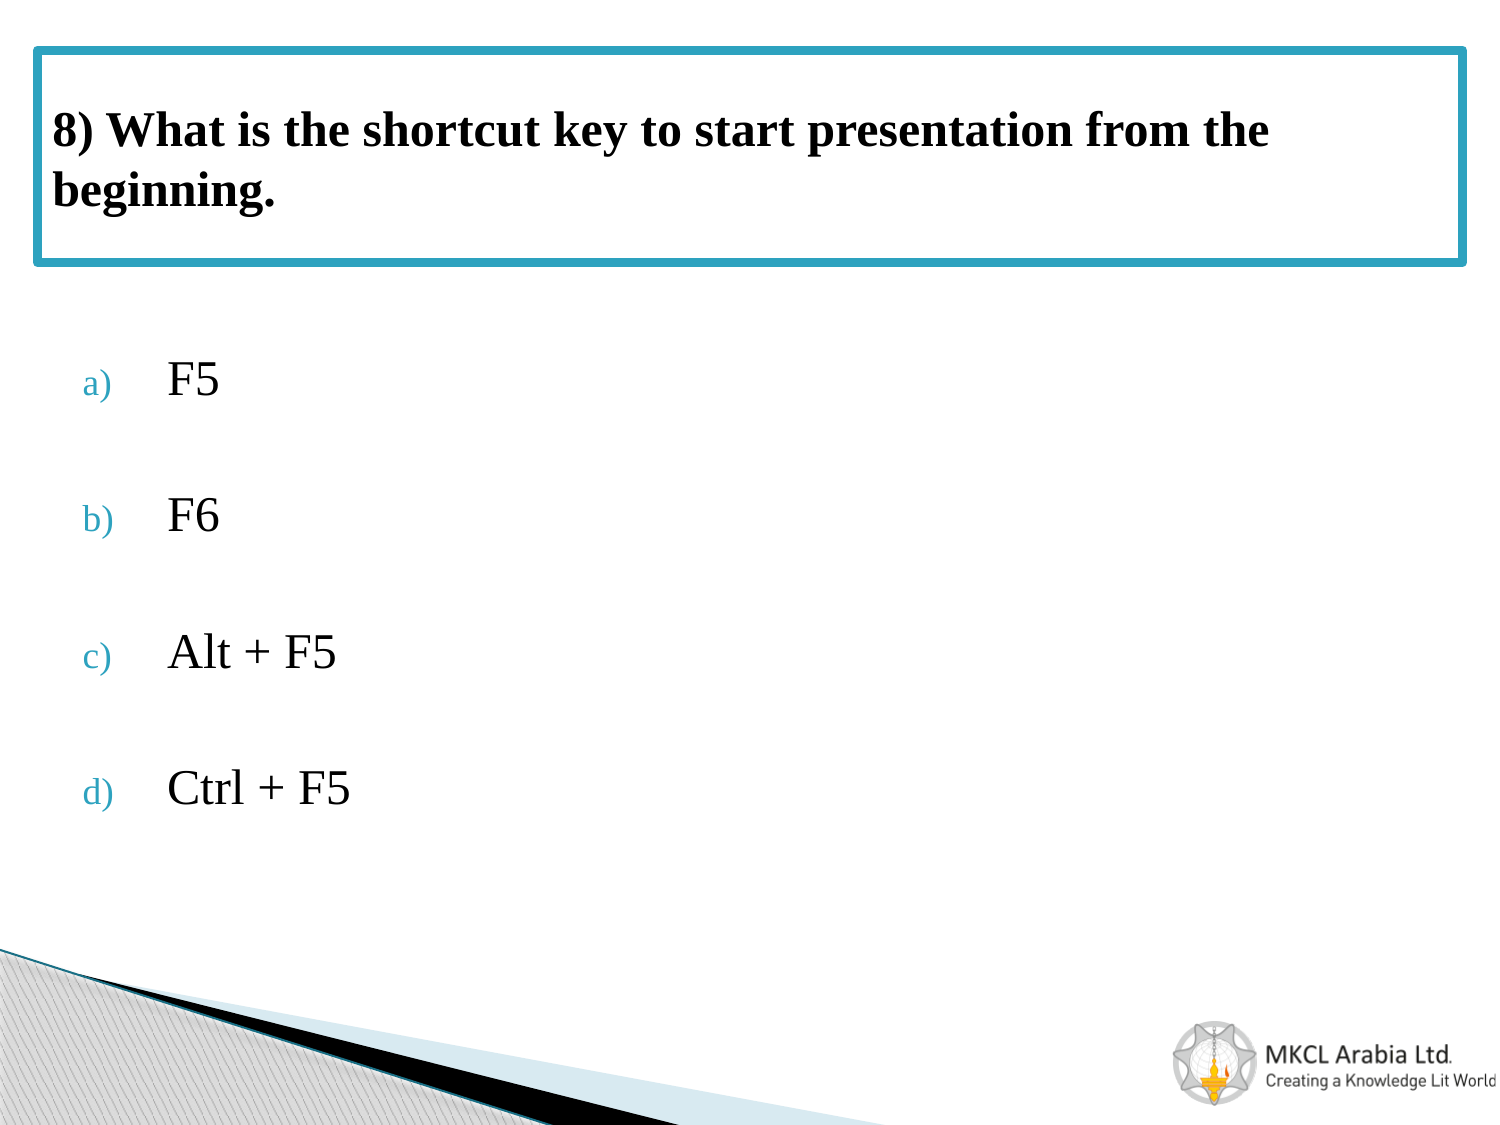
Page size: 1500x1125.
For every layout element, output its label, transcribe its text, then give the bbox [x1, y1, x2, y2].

title 8) What is the shortcut key to start presentation from the beginning. [33, 46, 1467, 267]
list F5 F6 Alt + F5 Ctrl + F5 [50, 337, 1400, 943]
picture [1172, 1021, 1496, 1106]
